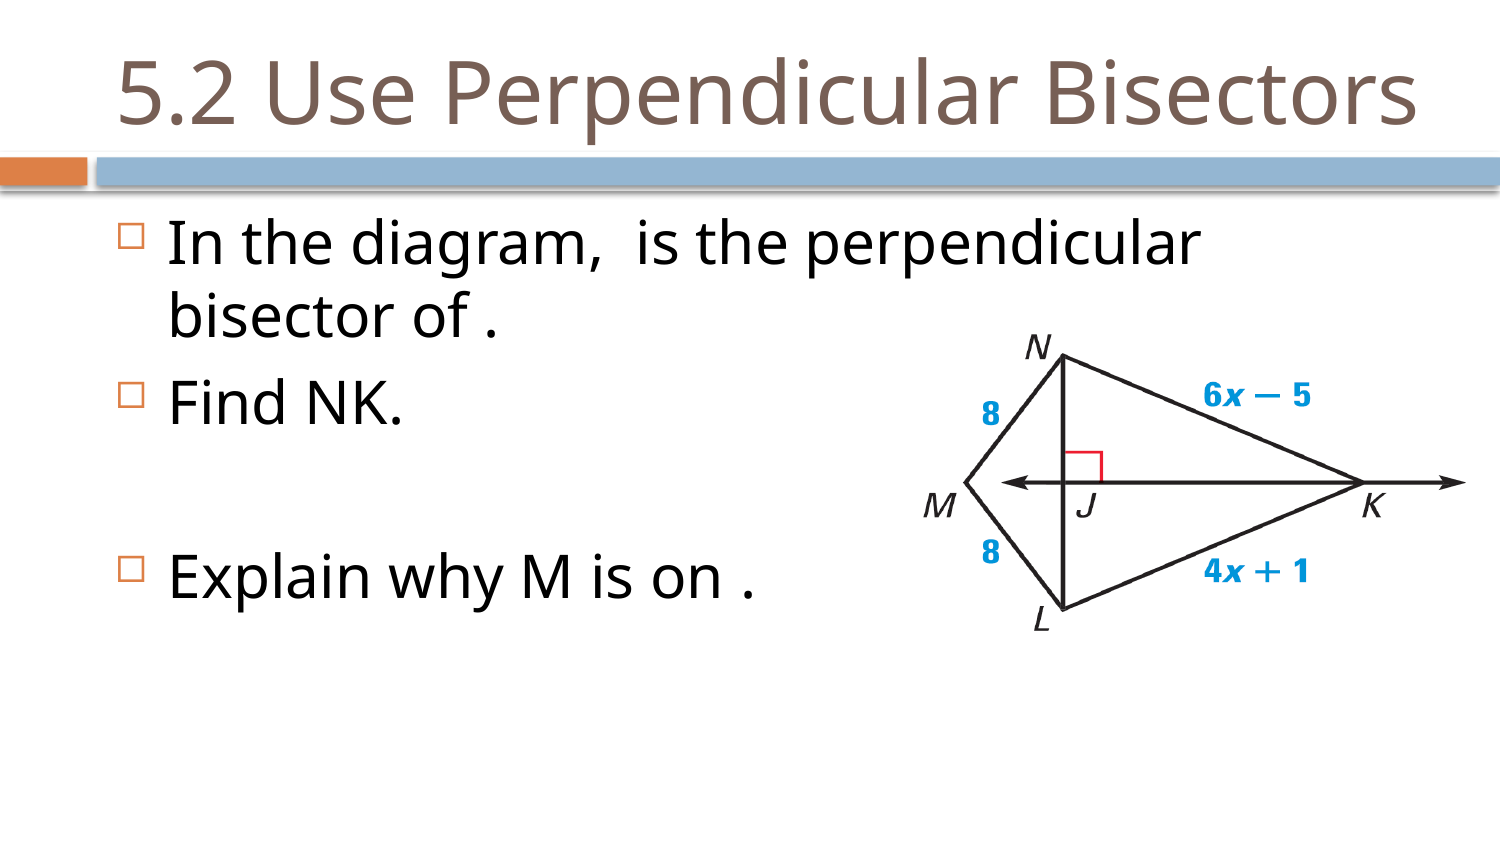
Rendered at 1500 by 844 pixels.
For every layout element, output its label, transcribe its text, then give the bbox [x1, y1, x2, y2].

title 5.2 Use Perpendicular Bisectors [100, 28, 1438, 150]
picture [912, 327, 1471, 637]
